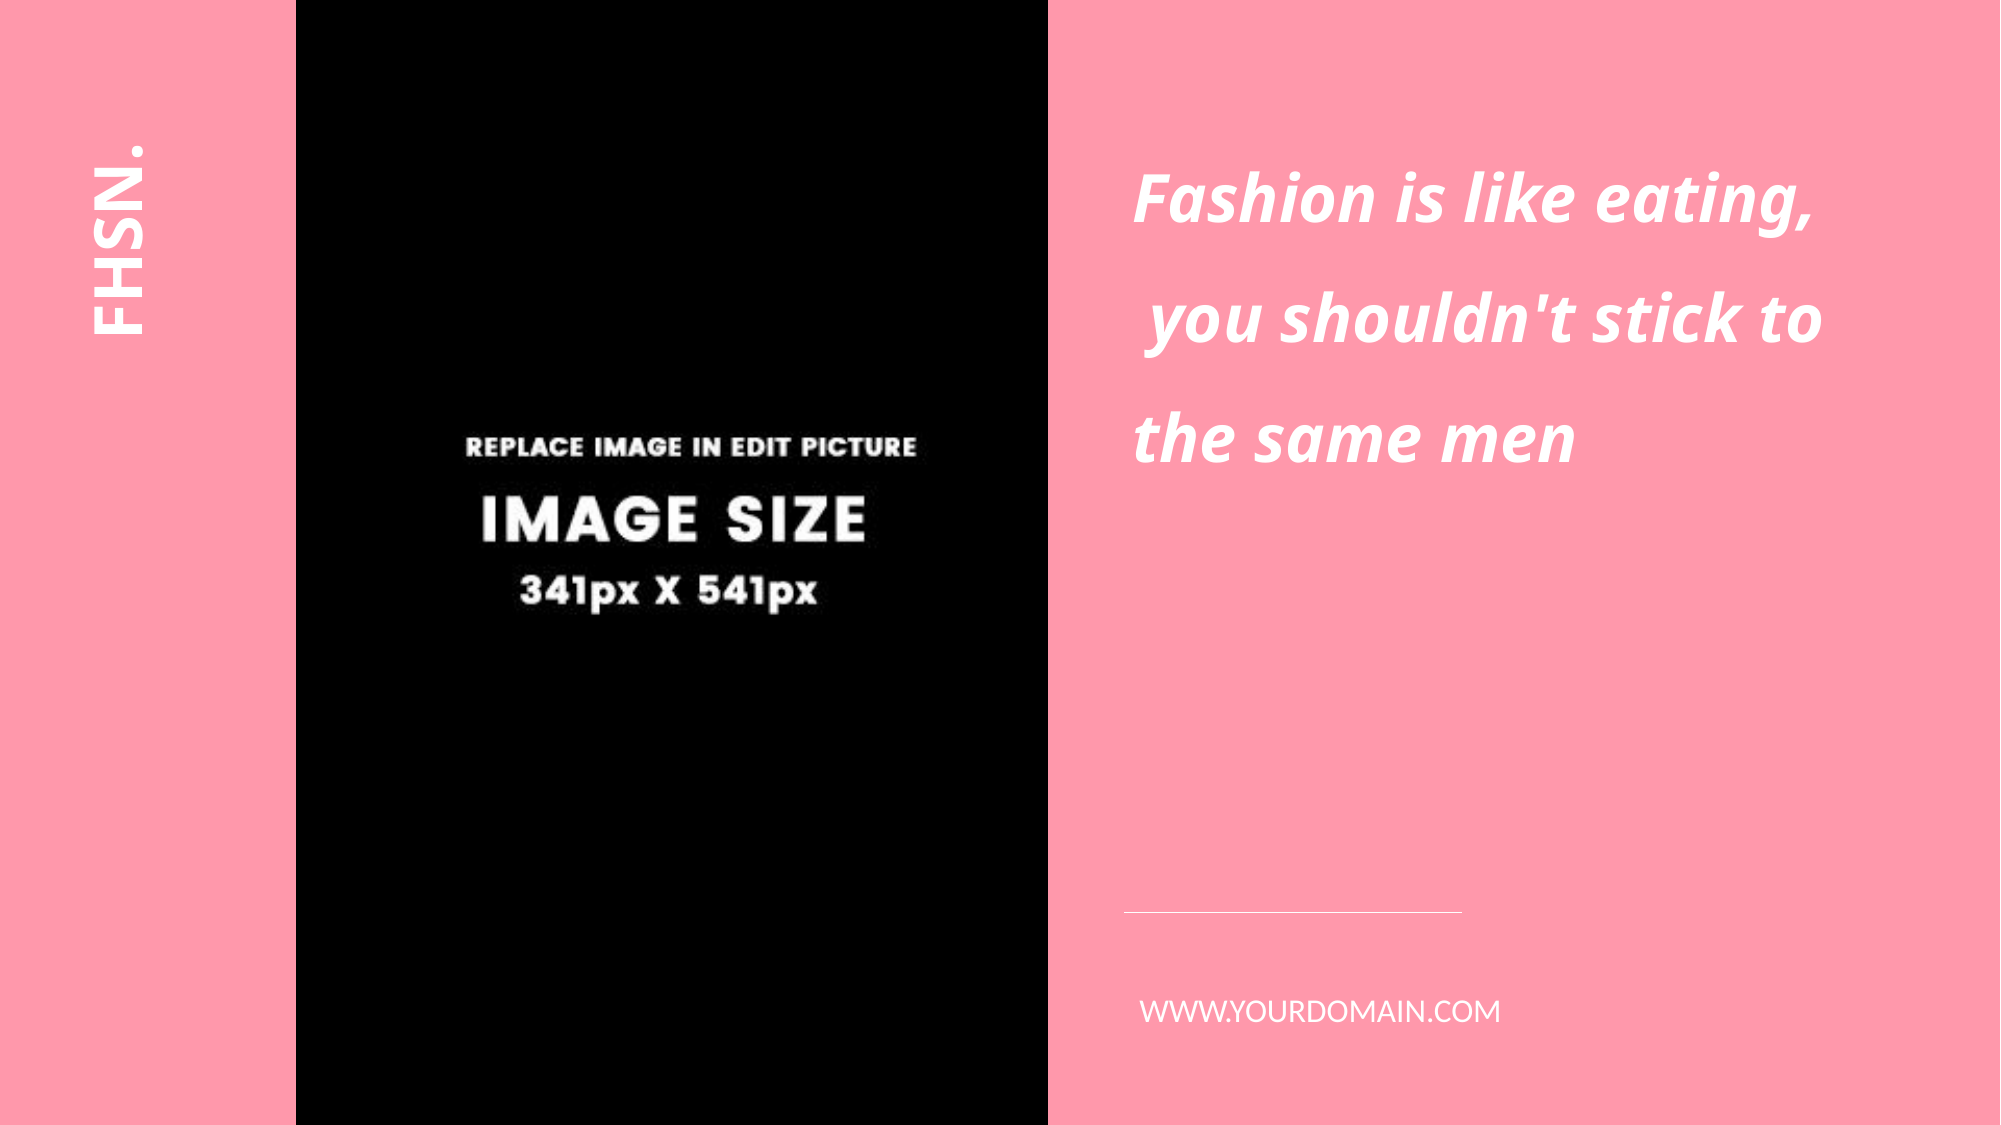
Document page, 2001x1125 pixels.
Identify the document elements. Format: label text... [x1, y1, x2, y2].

picture [296, 0, 1048, 1125]
text_box WWW.YOURDOMAIN.COM [1124, 981, 1750, 1037]
text_box Fashion is like eating, you shouldn't stick to the same men [1117, 108, 2000, 487]
text_box FHSN. [67, 61, 164, 356]
